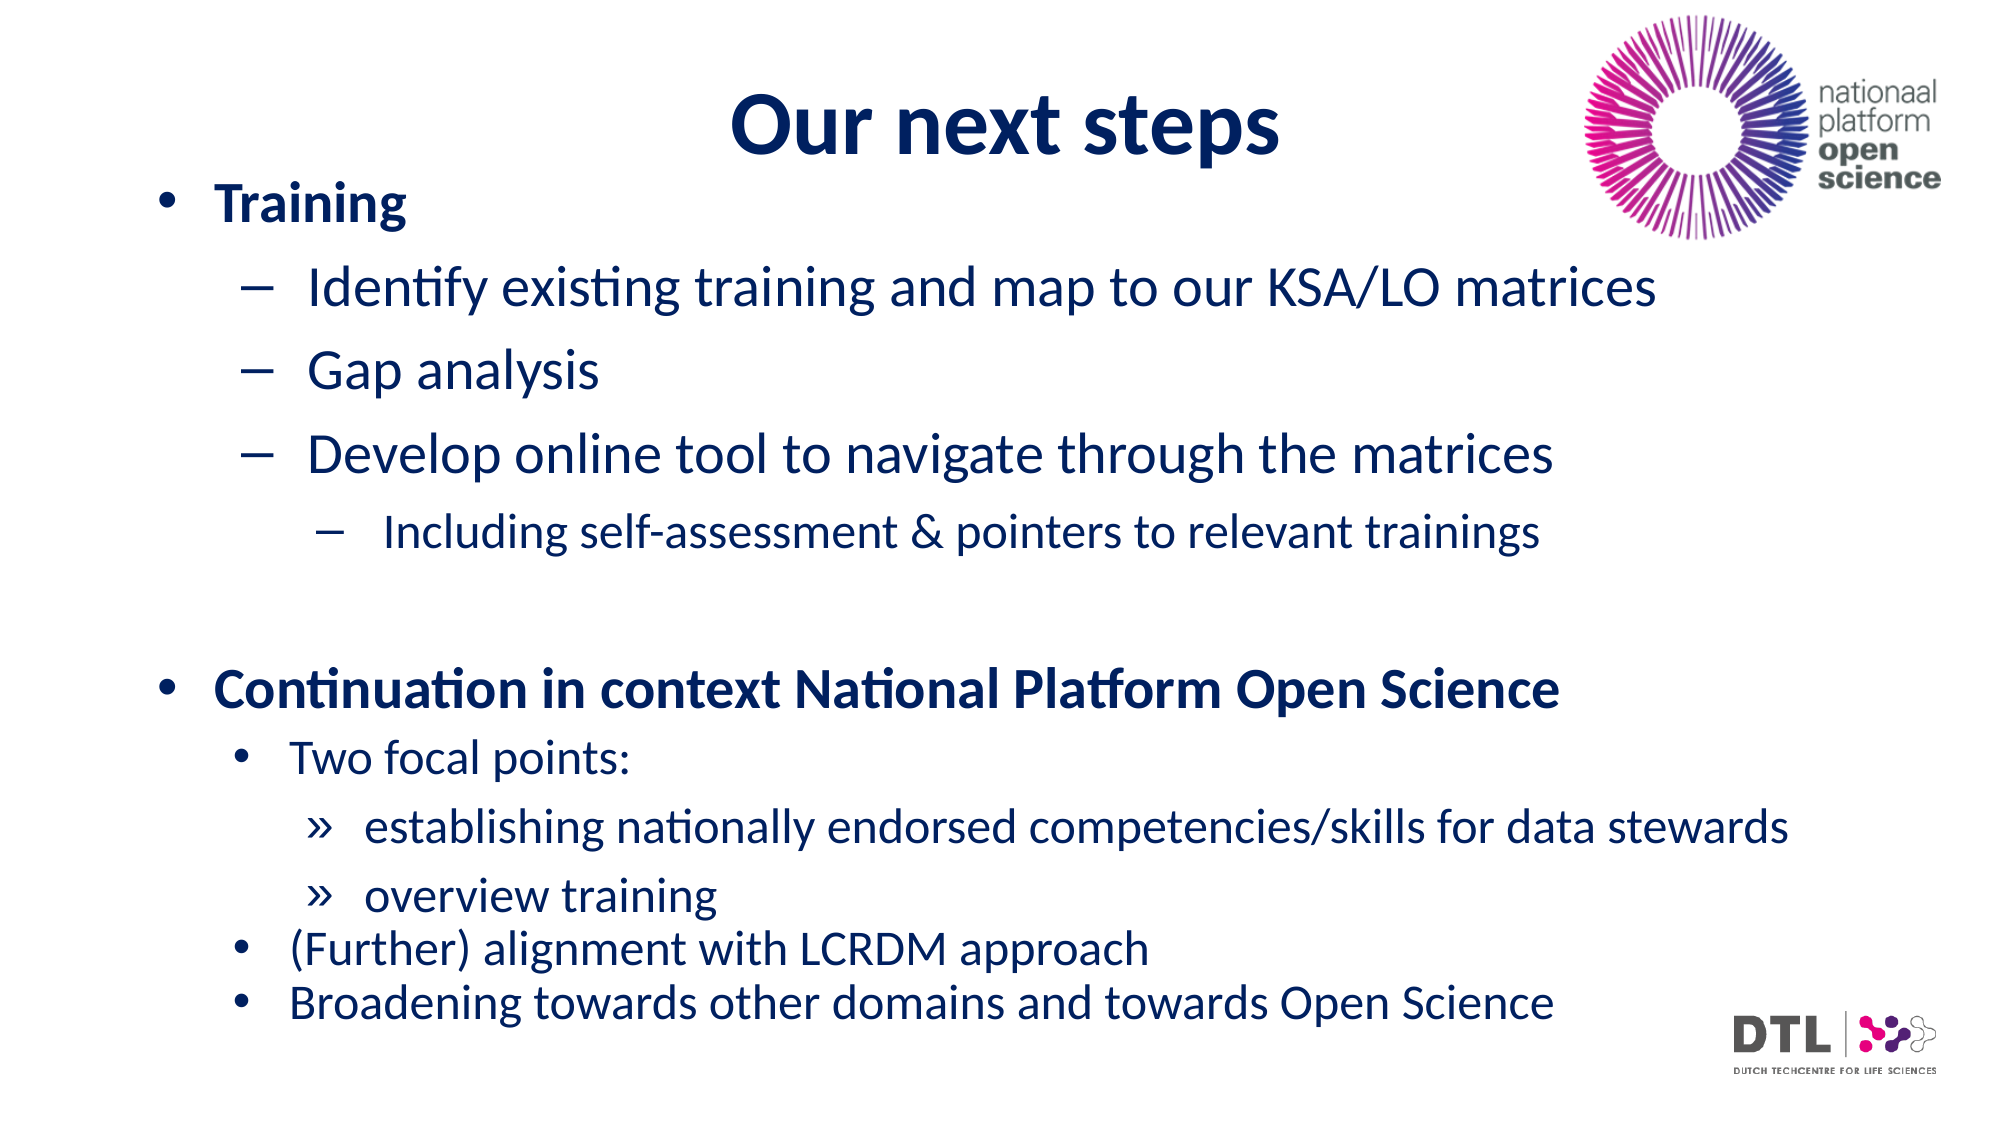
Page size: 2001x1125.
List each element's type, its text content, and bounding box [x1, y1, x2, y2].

picture [1584, 13, 1941, 244]
text_box Our next steps [350, 29, 1579, 206]
picture [1734, 1011, 1936, 1074]
list Training Identify existing training and map to our KSA/LO matrices Gap analysis Develop online tool to navigate through the matrices Including self-assessment & pointers to relevant trainings Continuation in context National Platform Open Science Two focal points: establishing nationally endorsed competencies/skills for data stewards overview training (Further) alignment with LCRDM approach Broadening towards other domains and towards Open Science [142, 164, 1915, 1111]
